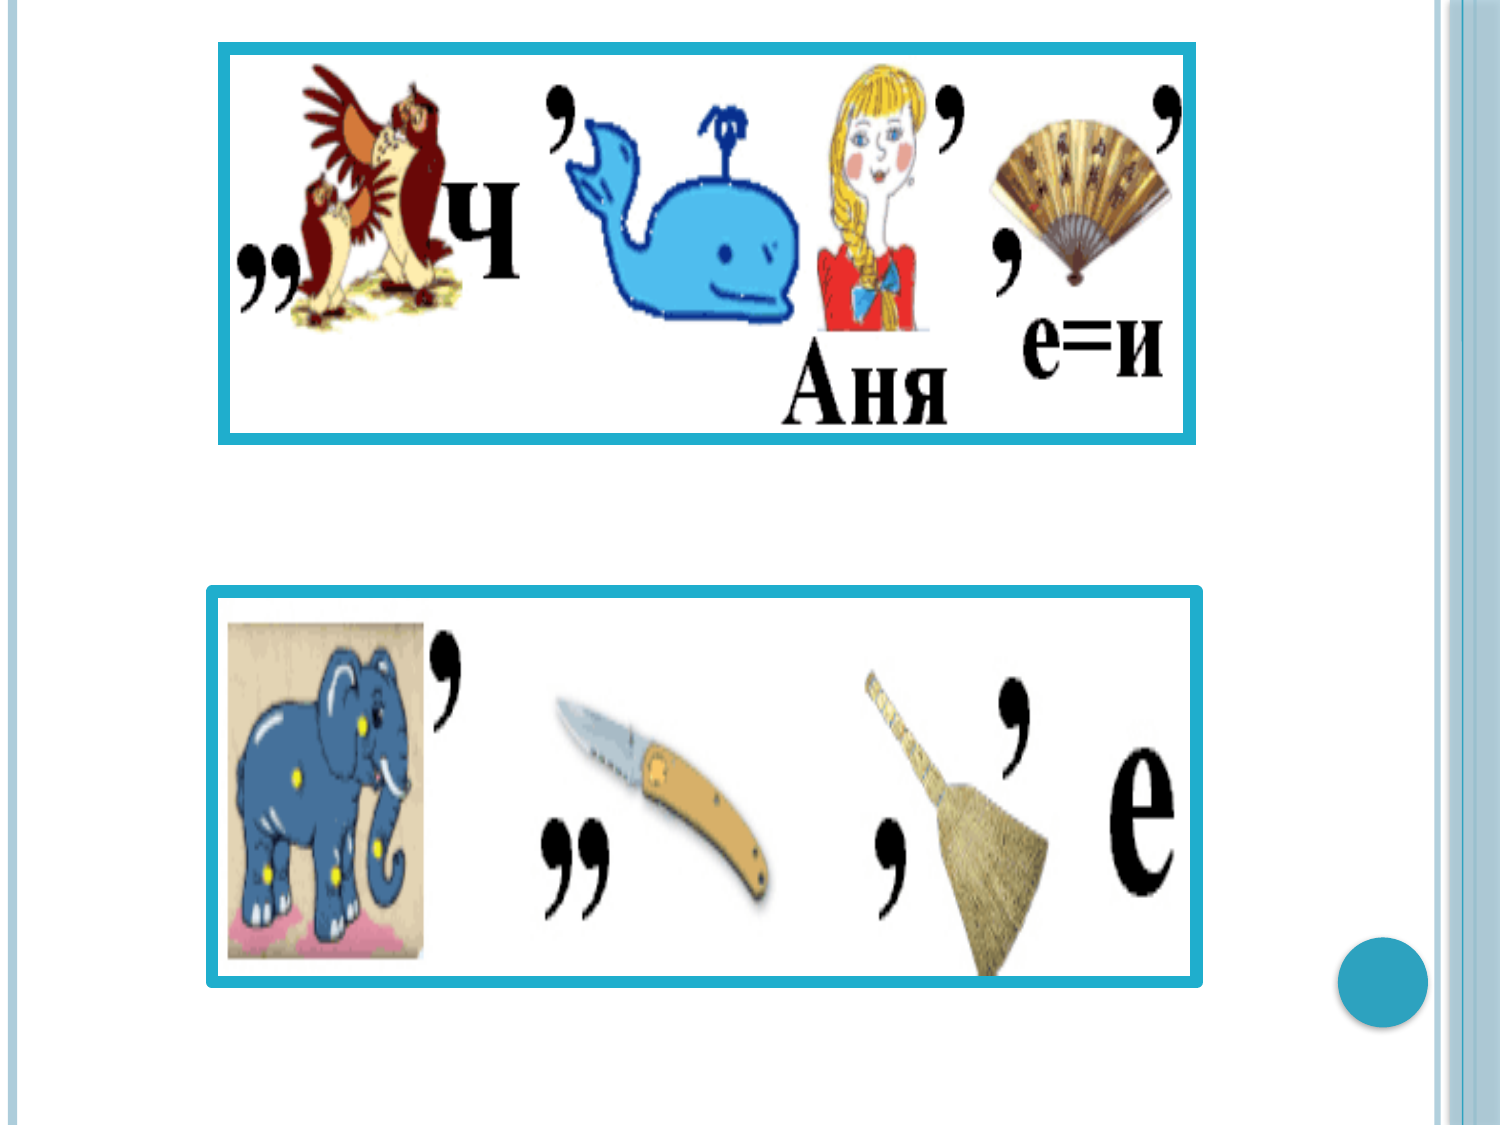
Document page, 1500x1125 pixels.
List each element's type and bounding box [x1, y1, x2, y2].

picture [218, 597, 1191, 977]
picture [229, 54, 1184, 433]
